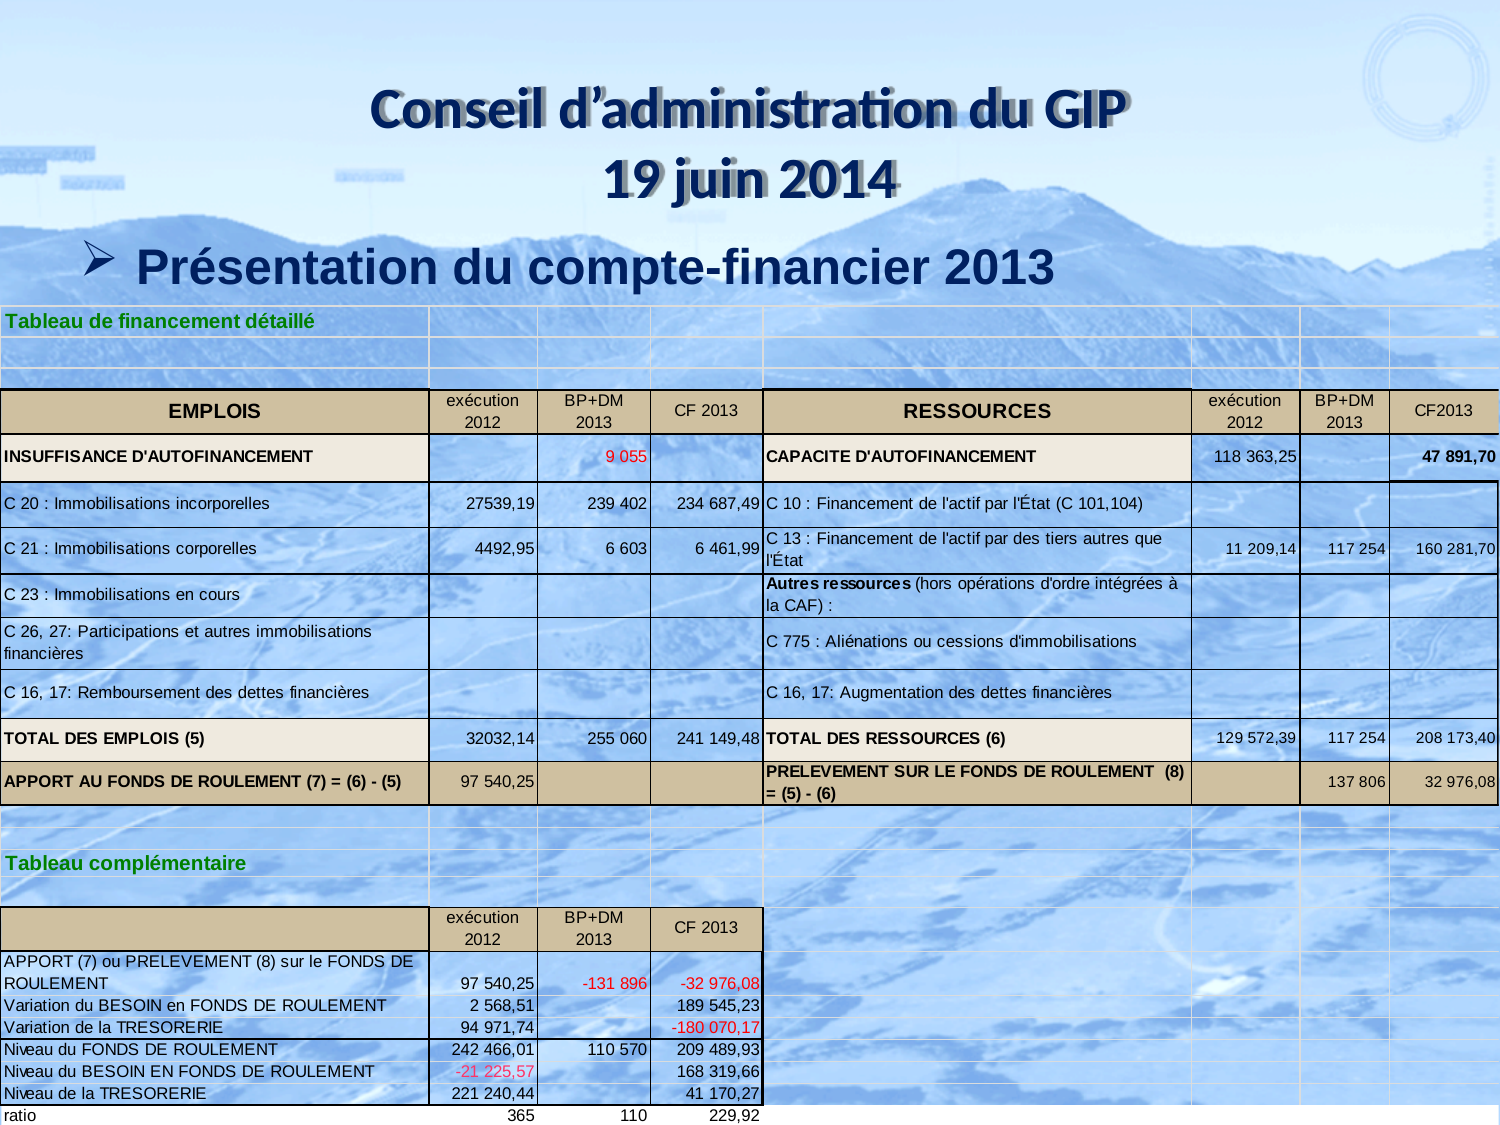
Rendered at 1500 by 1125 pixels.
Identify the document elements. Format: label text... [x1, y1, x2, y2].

text_box Présentation du compte-financier 2013 [64, 227, 1459, 303]
title Conseil d’administration du GIP 19 juin 2014 [74, 30, 1425, 227]
picture [0, 0, 1500, 1125]
